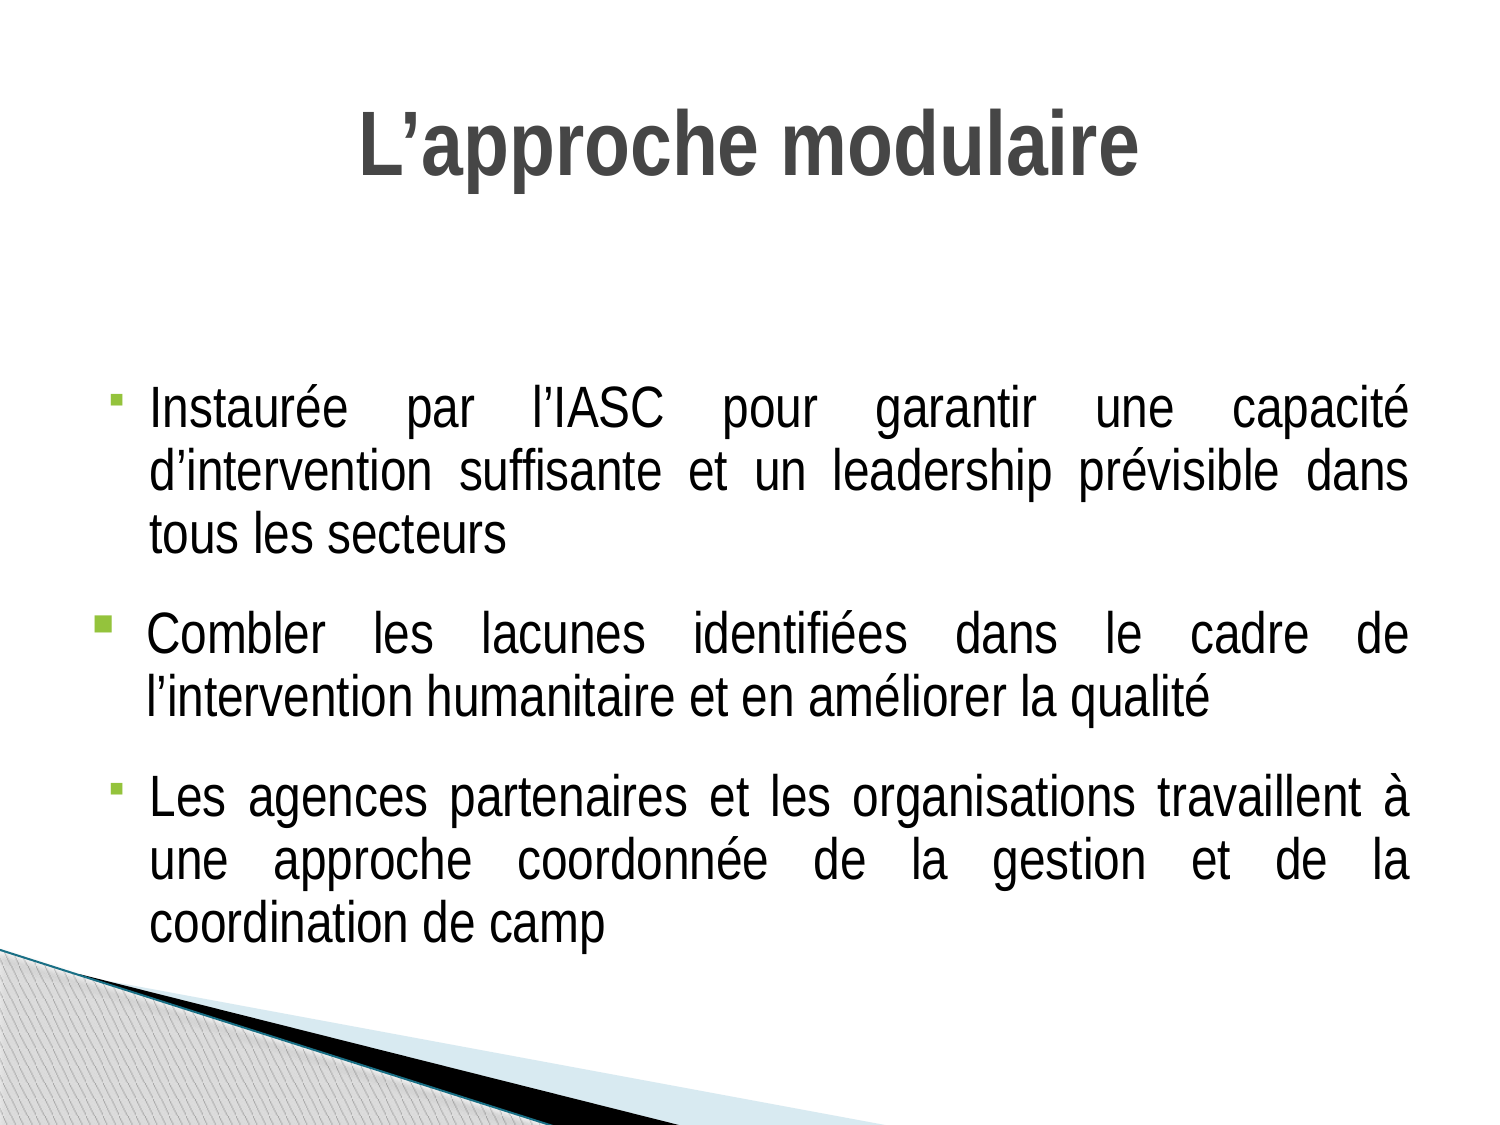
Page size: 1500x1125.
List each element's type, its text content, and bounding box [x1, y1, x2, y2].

title L’approche modulaire [75, 45, 1425, 233]
list Instaurée par l’IASC pour garantir une capacité d’intervention suffisante et un leadership prévisible dans tous les secteurs Combler les lacunes identifiées dans le cadre de l’intervention humanitaire et en améliorer la qualité Les agences partenaires et les organisations travaillent à une approche coordonnée de la gestion et de la coordination de camp [75, 262, 1425, 1073]
